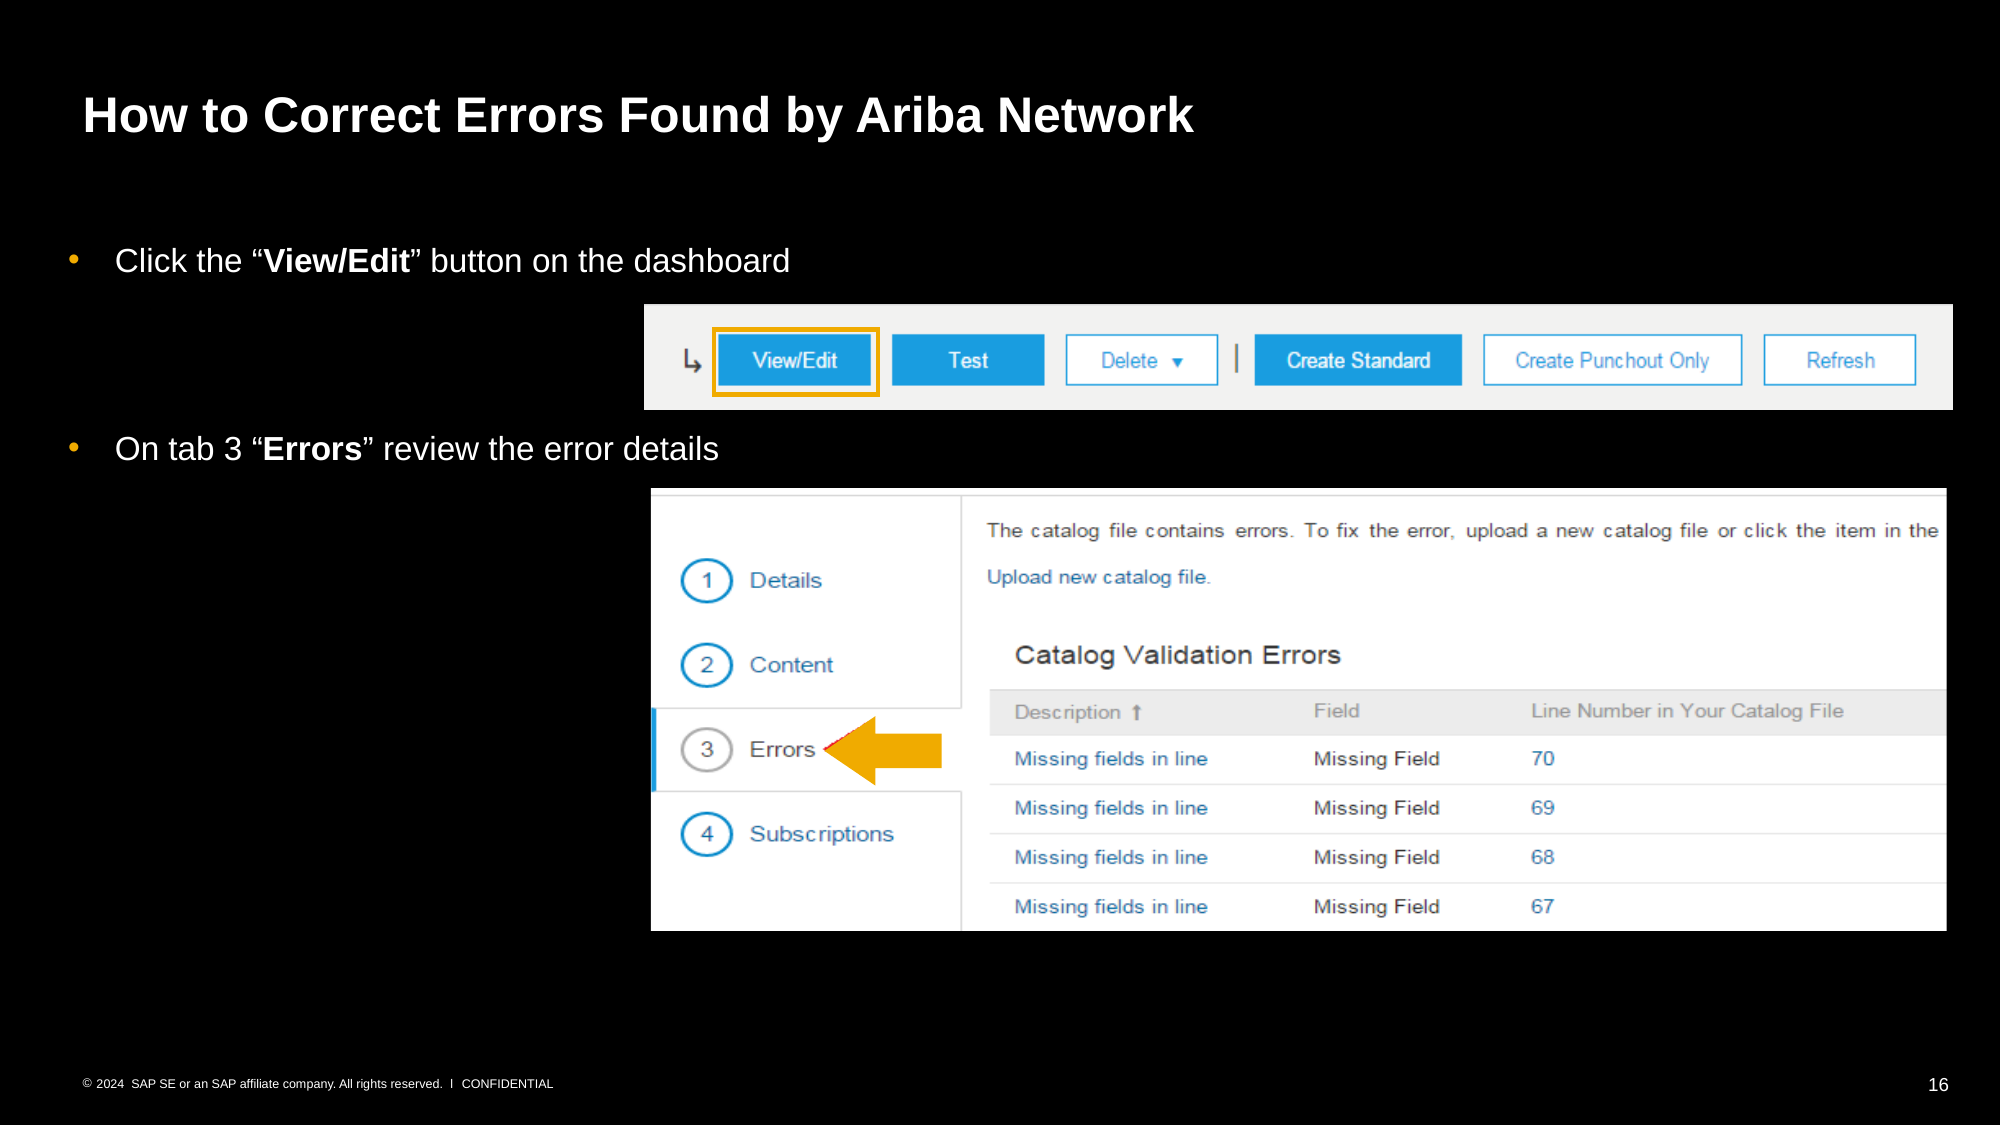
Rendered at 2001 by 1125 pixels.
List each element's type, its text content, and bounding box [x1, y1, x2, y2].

picture [644, 303, 1954, 410]
text_box Click the “View/Edit” button on the dashboard [53, 231, 1947, 287]
text_box On tab 3 “Errors” review the error details [53, 419, 1054, 475]
title How to Correct Errors Found by Ariba Network [82, 82, 1918, 144]
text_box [650, 488, 1948, 931]
